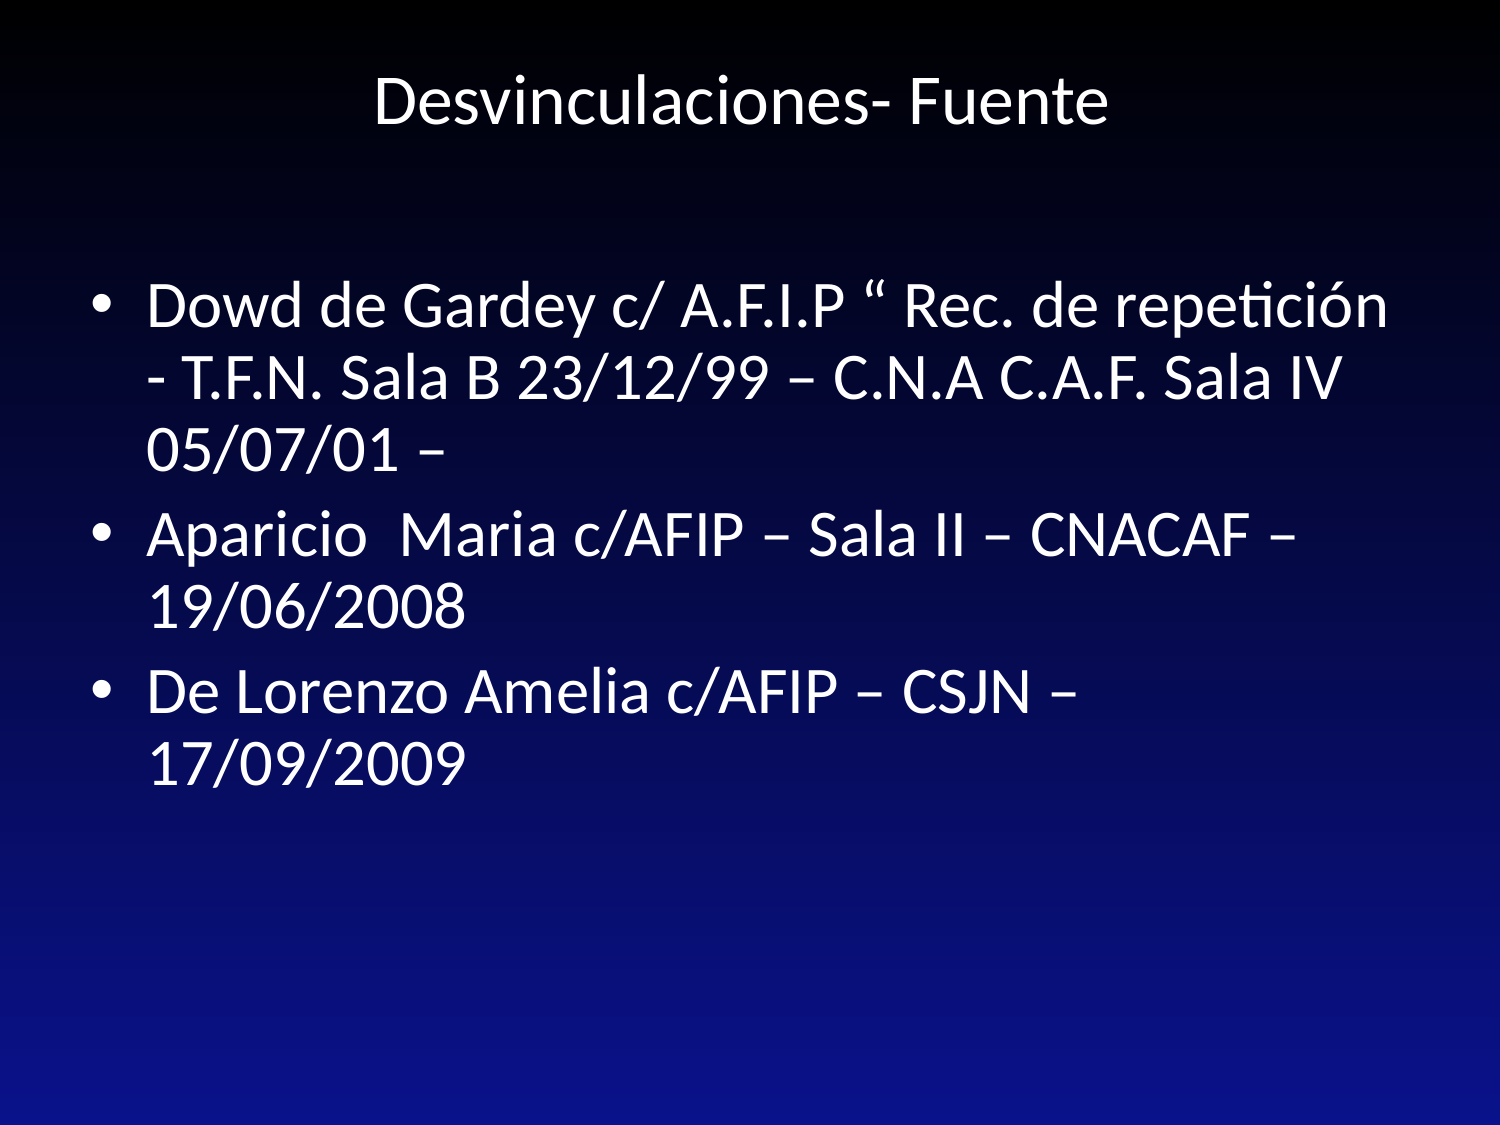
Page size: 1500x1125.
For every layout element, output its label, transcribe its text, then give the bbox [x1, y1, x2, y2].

list Dowd de Gardey c/ A.F.I.P “ Rec. de repetición - T.F.N. Sala B 23/12/99 – C.N.A C.A.F. Sala IV 05/07/01 – Aparicio Maria c/AFIP – Sala II – CNACAF – 19/06/2008 De Lorenzo Amelia c/AFIP – CSJN – 17/09/2009 [74, 262, 1426, 1006]
title Desvinculaciones- Fuente [74, 44, 1426, 233]
